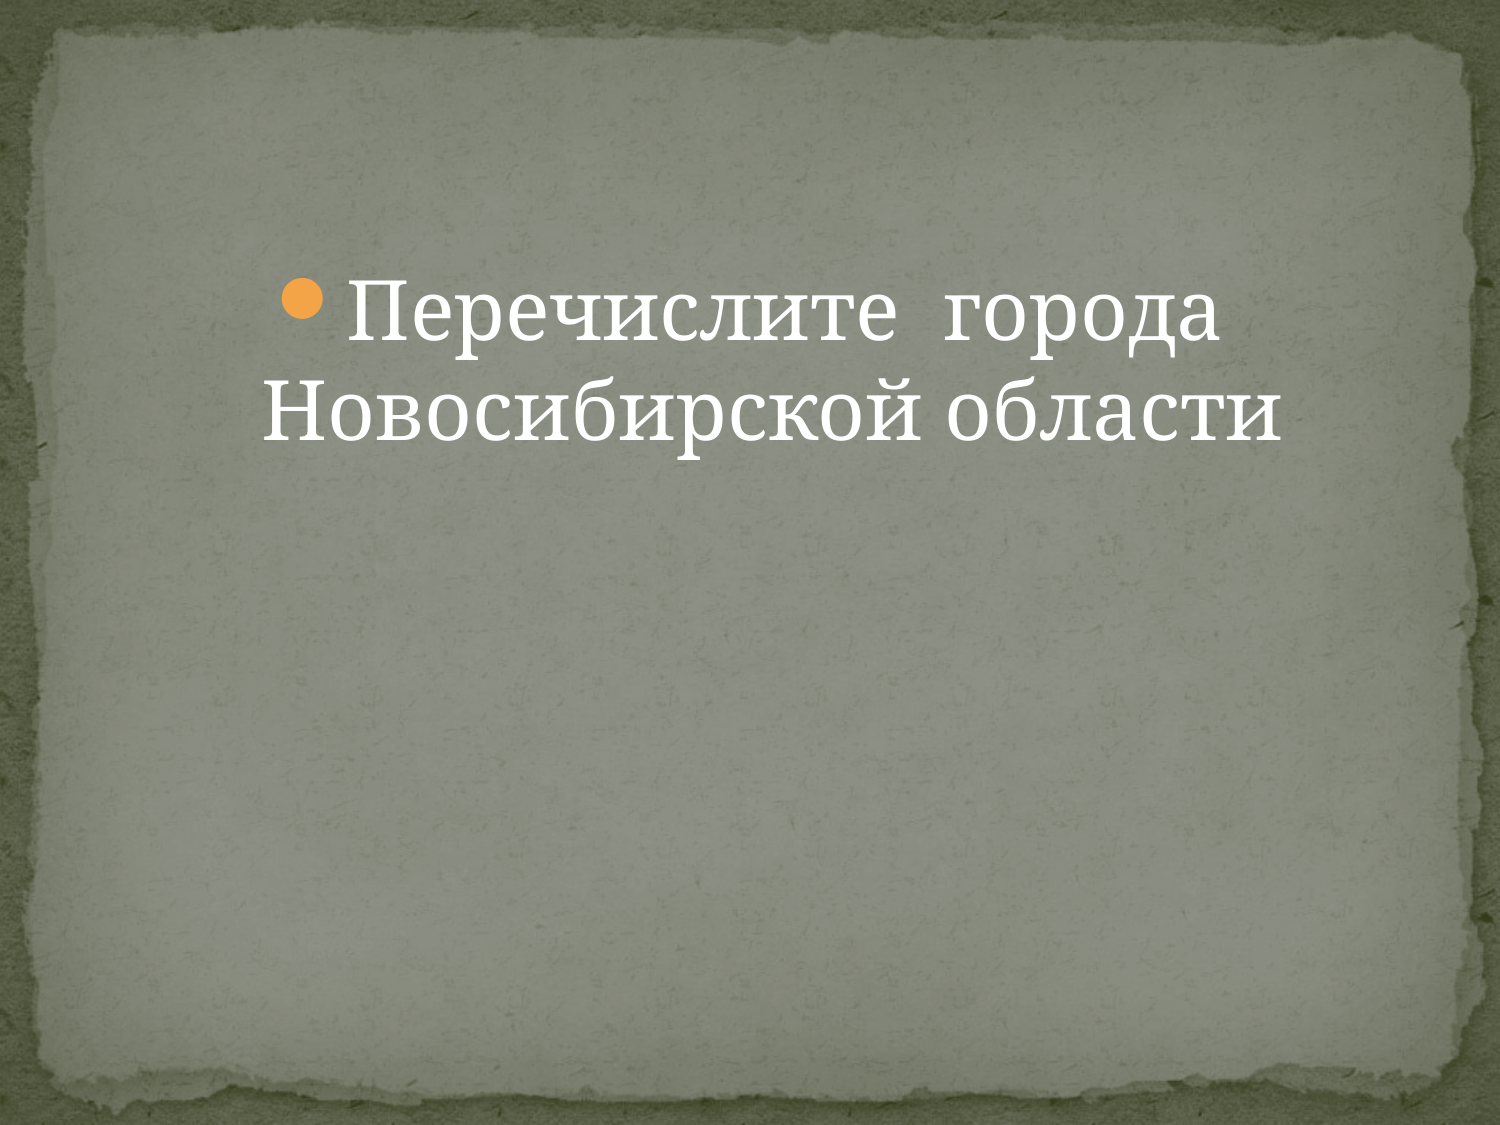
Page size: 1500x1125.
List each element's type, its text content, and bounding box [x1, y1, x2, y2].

list Перечислите города Новосибирской области [75, 249, 1425, 1000]
